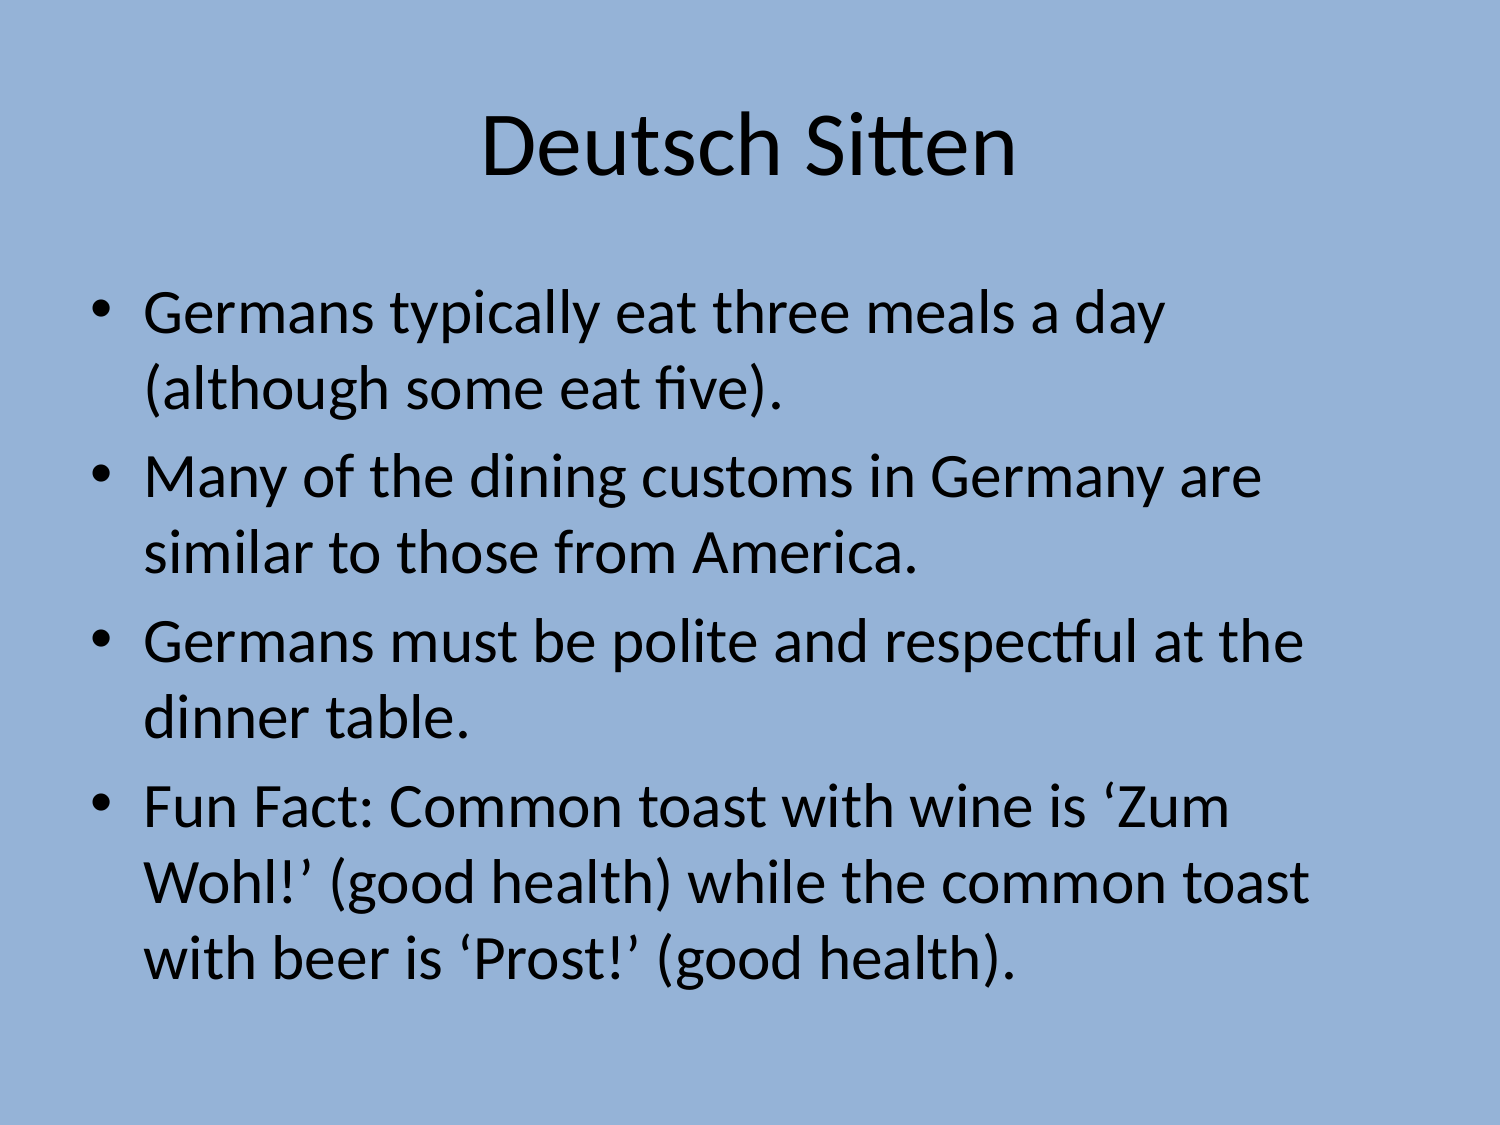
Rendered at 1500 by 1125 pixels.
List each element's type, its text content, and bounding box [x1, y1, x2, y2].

list Germans typically eat three meals a day (although some eat five). Many of the dining customs in Germany are similar to those from America. Germans must be polite and respectful at the dinner table. Fun Fact: Common toast with wine is ‘Zum Wohl!’ (good health) while the common toast with beer is ‘Prost!’ (good health). [75, 262, 1425, 1005]
title Deutsch Sitten [75, 45, 1425, 233]
